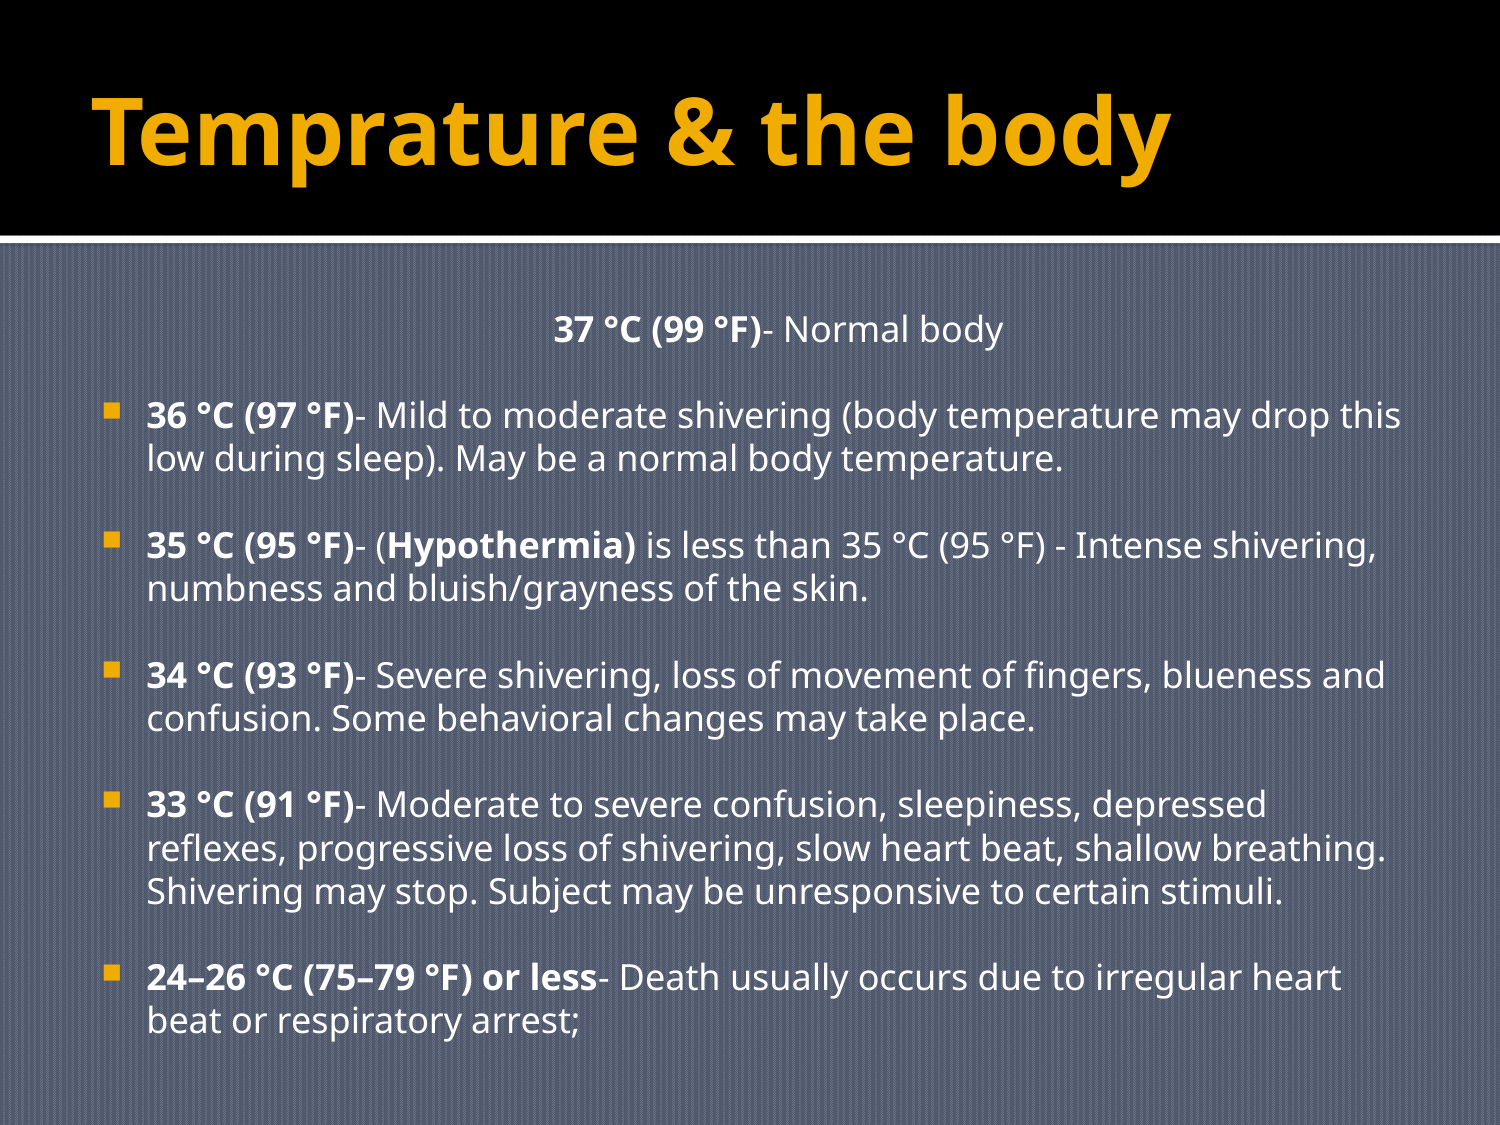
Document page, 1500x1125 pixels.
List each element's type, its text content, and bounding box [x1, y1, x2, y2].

title Temprature & the body [75, 25, 1425, 231]
list 37 °C (99 °F)- Normal body 36 °C (97 °F)- Mild to moderate shivering (body temperature may drop this low during sleep). May be a normal body temperature. 35 °C (95 °F)- (Hypothermia) is less than 35 °C (95 °F) - Intense shivering, numbness and bluish/grayness of the skin. 34 °C (93 °F)- Severe shivering, loss of movement of fingers, blueness and confusion. Some behavioral changes may take place. 33 °C (91 °F)- Moderate to severe confusion, sleepiness, depressed reflexes, progressive loss of shivering, slow heart beat, shallow breathing. Shivering may stop. Subject may be unresponsive to certain stimuli. 24–26 °C (75–79 °F) or less- Death usually occurs due to irregular heart beat or respiratory arrest; [75, 291, 1425, 1050]
